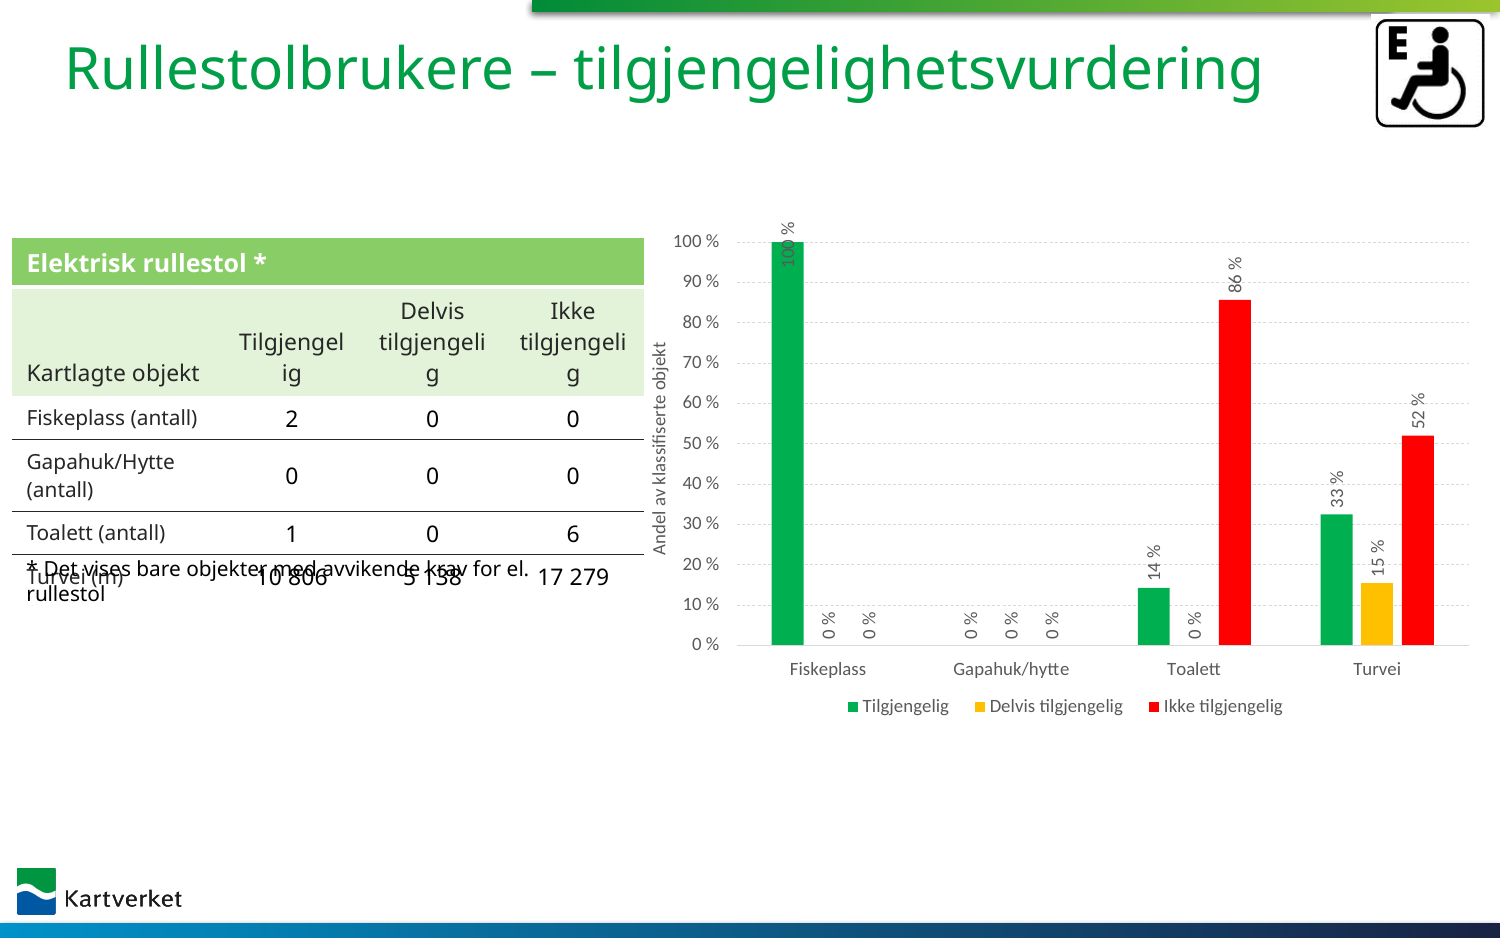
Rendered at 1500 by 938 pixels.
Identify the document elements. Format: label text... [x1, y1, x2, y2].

table_cell Tilgjengelig [222, 289, 362, 396]
table_cell 0 [222, 440, 362, 511]
table_cell Ikke tilgjengelig [503, 289, 638, 396]
table_cell 2 [222, 396, 362, 439]
text_box Rullestolbrukere – tilgjengelighetsvurdering [49, 12, 1372, 109]
table_cell 1 [222, 512, 362, 548]
table_cell 0 [362, 440, 503, 511]
table_cell Gapahuk/Hytte (antall) [12, 440, 222, 511]
text_box * Det vises bare objekter med avvikende krav for el. rullestol [11, 548, 597, 613]
table_cell 0 [503, 396, 638, 439]
table_cell 0 [503, 440, 638, 511]
table_cell Fiskeplass (antall) [12, 396, 222, 439]
picture [643, 218, 1481, 728]
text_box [1371, 13, 1491, 133]
table_cell 17 279 [597, 555, 638, 598]
table_cell Kartlagte objekt [12, 289, 222, 396]
table_cell 0 [362, 396, 503, 439]
table_cell 0 [362, 512, 503, 548]
table_cell Toalett (antall) [12, 512, 222, 548]
table_cell Delvis tilgjengelig [362, 289, 503, 396]
table_header Elektrisk rullestol * [12, 238, 638, 285]
table_cell 6 [503, 512, 638, 554]
